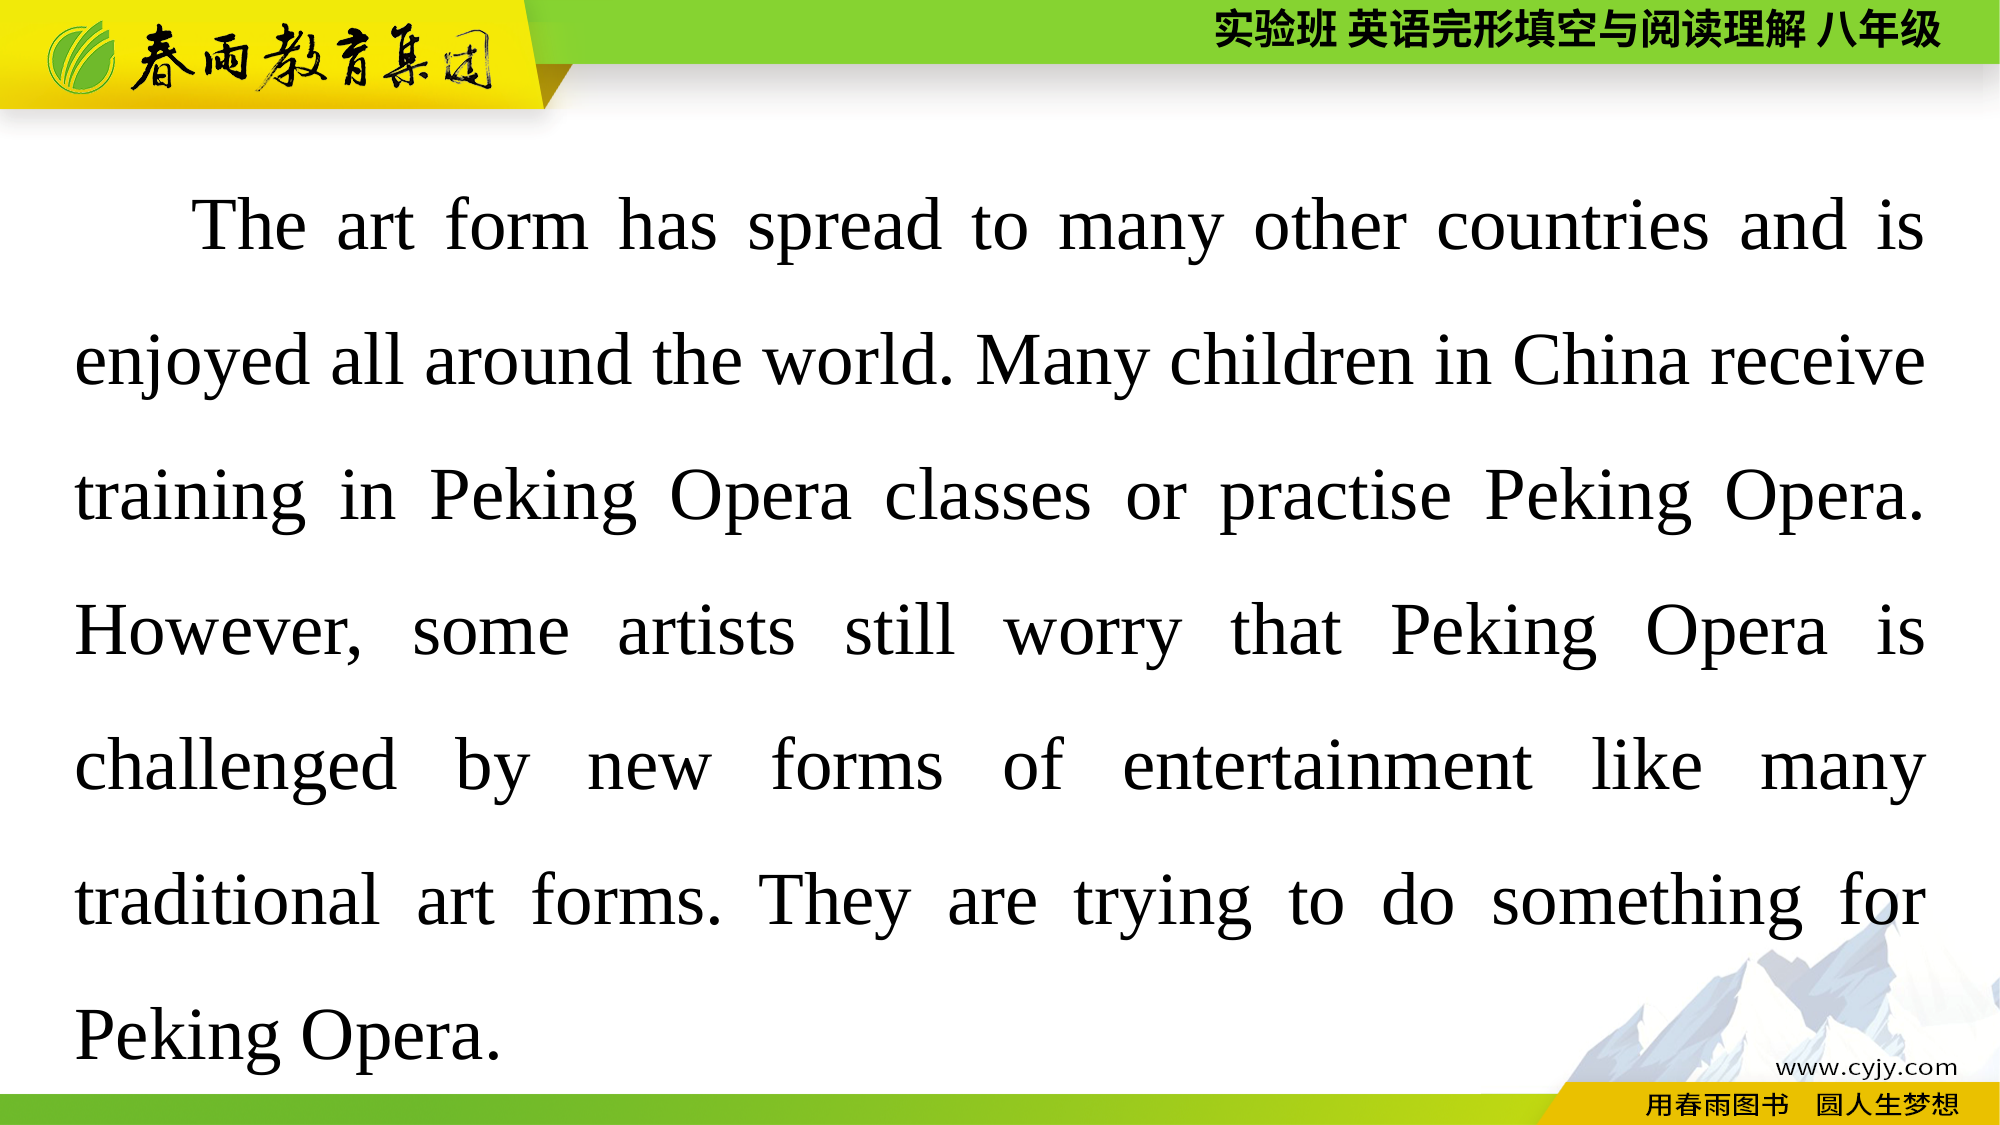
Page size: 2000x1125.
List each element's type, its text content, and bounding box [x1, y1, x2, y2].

picture [0, 0, 2000, 1125]
list The art form has spread to many other countries and is enjoyed all around the world. Many children in China receive training in Peking Opera classes or practise Peking Opera. However, some artists still worry that Peking Opera is challenged by new forms of entertainment like many traditional art forms. They are trying to do something for Peking Opera. [59, 122, 1944, 1076]
